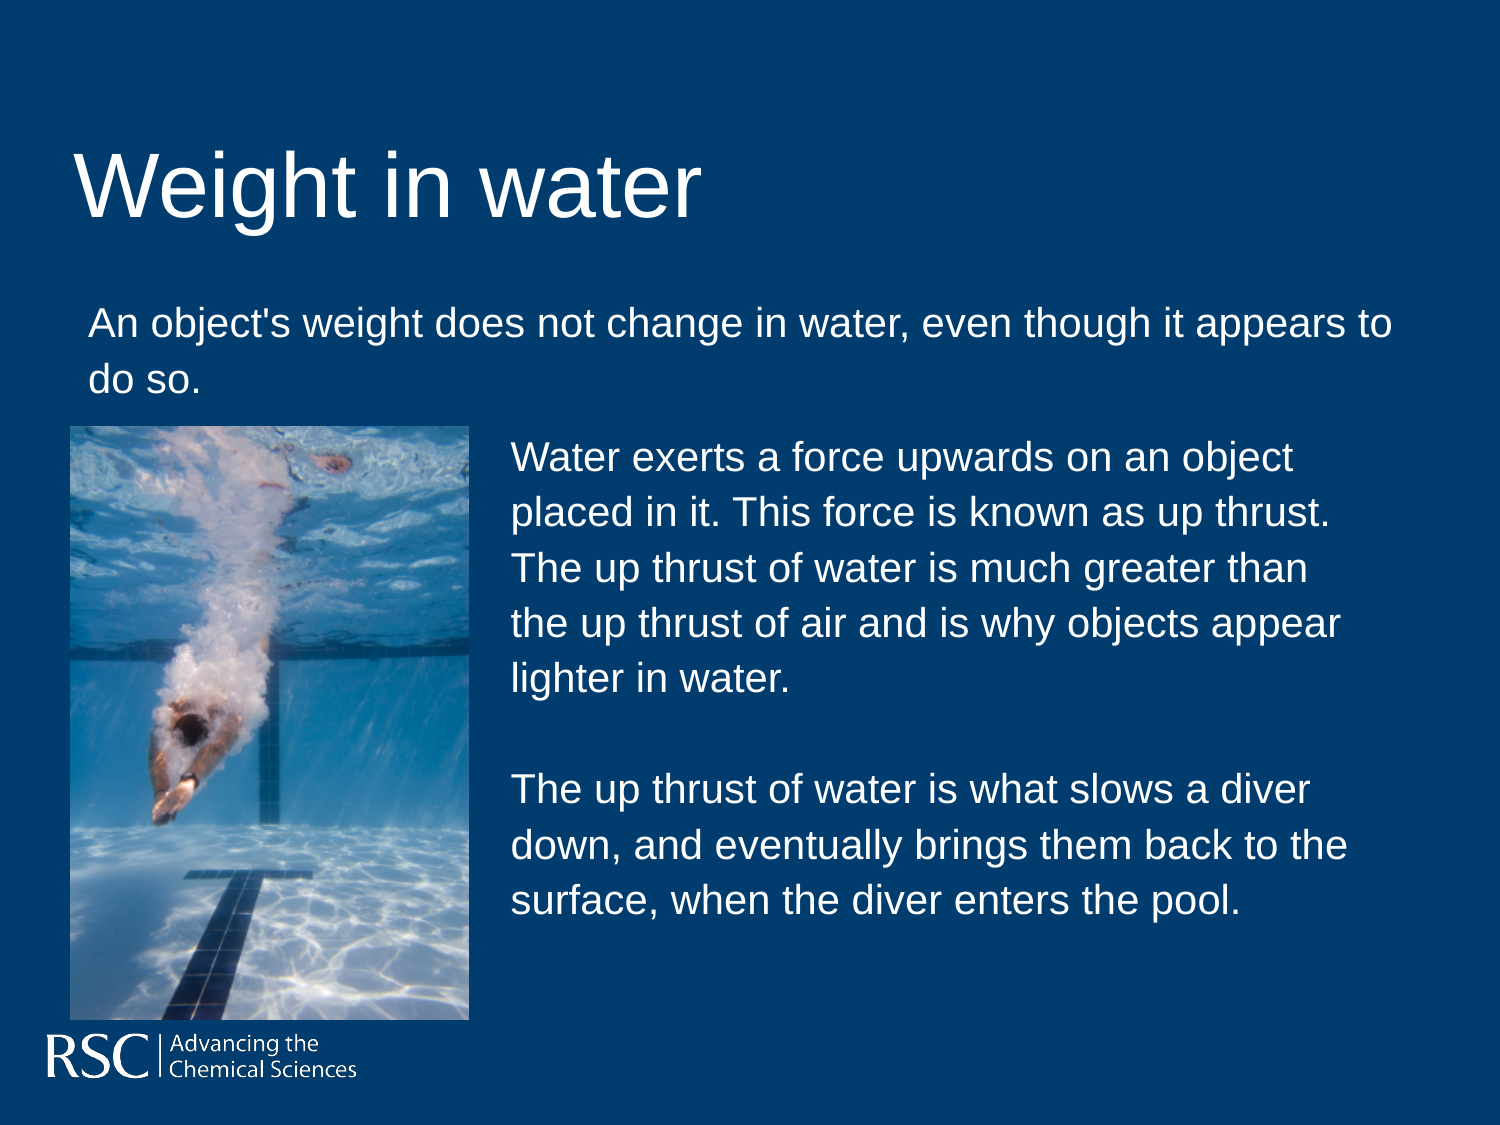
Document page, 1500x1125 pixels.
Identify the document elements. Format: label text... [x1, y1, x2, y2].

picture [70, 626, 76, 633]
text_box Water exerts a force upwards on an object placed in it. This force is known as up thrust. The up thrust of water is much greater than the up thrust of air and is why objects appear lighter in water. The up thrust of water is what slows a diver down, and eventually brings them back to the surface, when the diver enters the pool. [495, 427, 1464, 1008]
text_box Weight in water [58, 130, 1067, 245]
picture [42, 1028, 362, 1082]
text_box An object's weight does not change in water, even though it appears to do so. [73, 259, 1424, 434]
picture [70, 426, 469, 1020]
